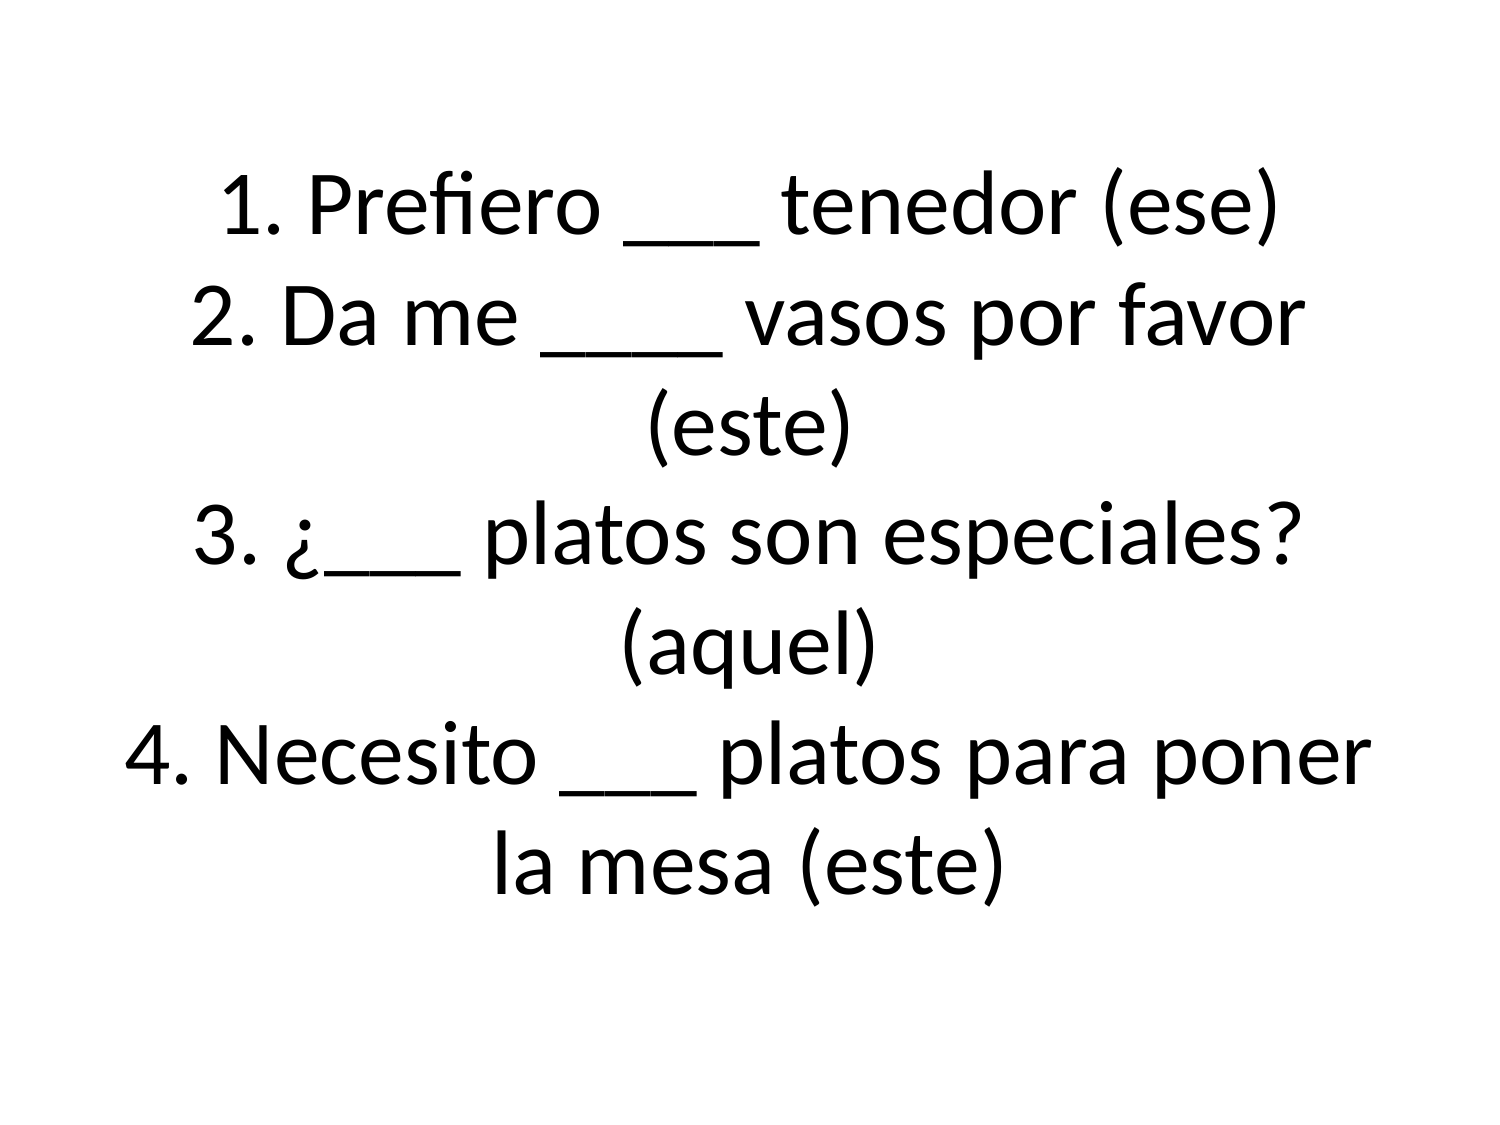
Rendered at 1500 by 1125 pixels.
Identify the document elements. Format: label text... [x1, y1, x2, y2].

title 1. Prefiero ___ tenedor (ese) 2. Da me ____ vasos por favor (este) 3. ¿___ platos son especiales? (aquel) 4. Necesito ___ platos para poner la mesa (este) [75, 45, 1425, 1012]
